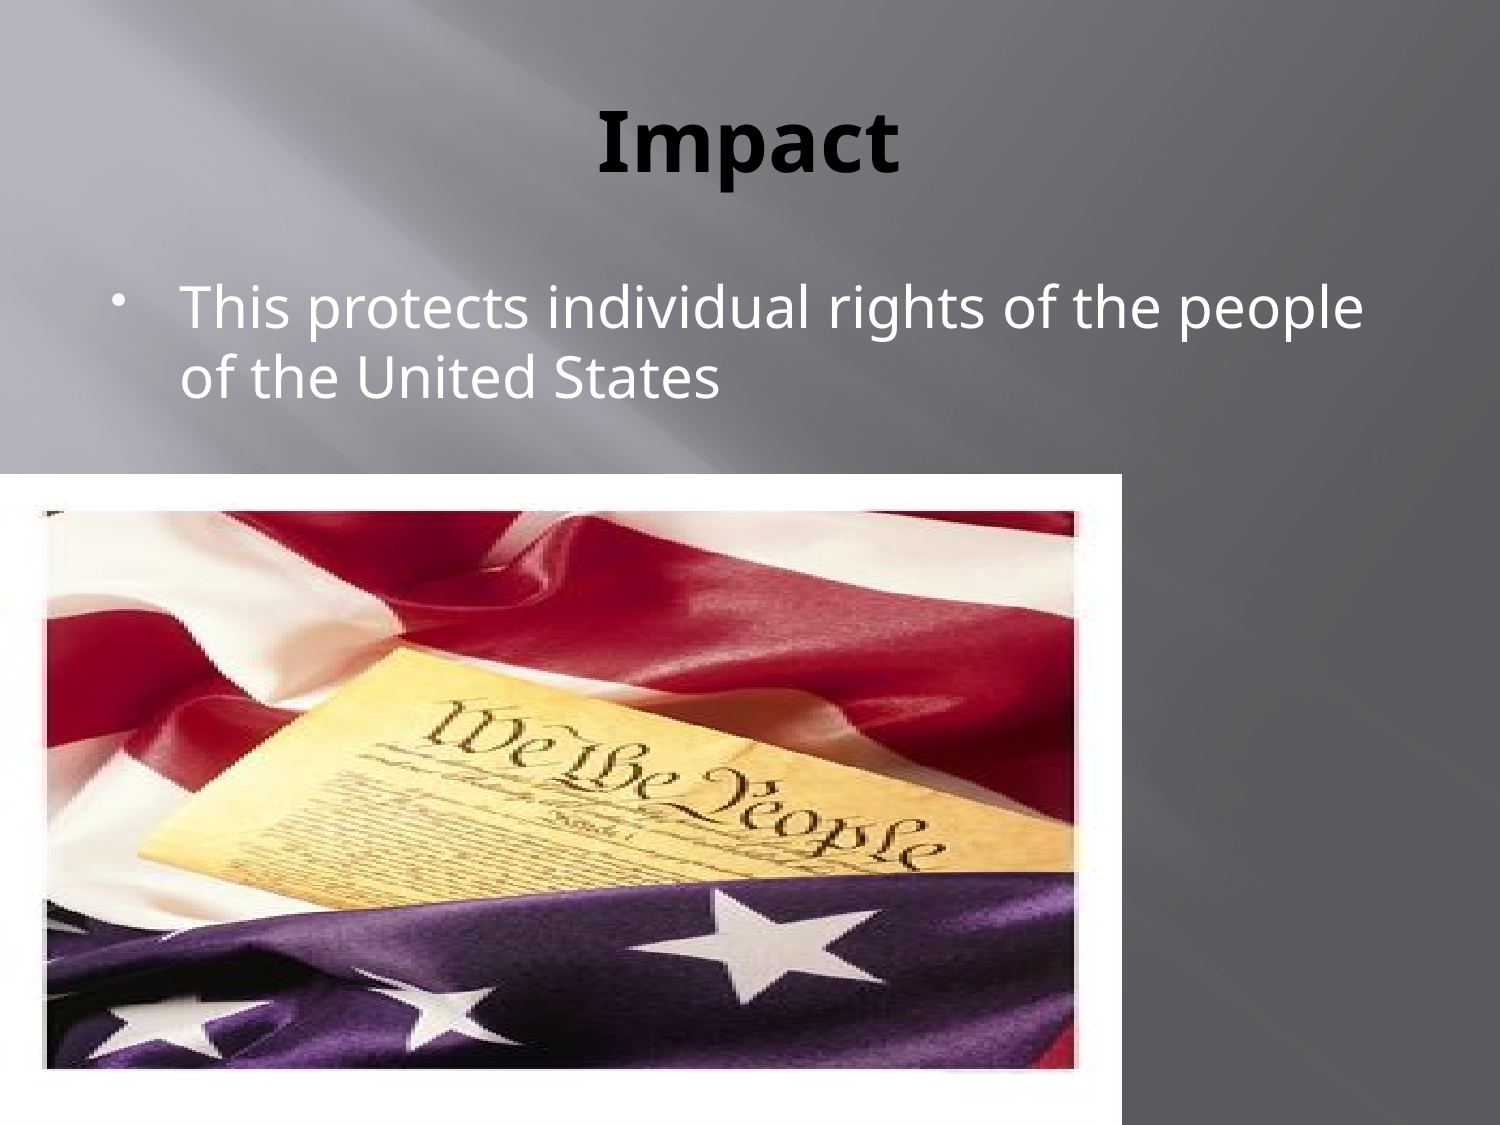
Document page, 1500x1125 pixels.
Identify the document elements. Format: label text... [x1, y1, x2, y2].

list This protects individual rights of the people of the United States [75, 262, 1425, 1035]
picture [0, 474, 1123, 1125]
title Impact [75, 45, 1425, 233]
